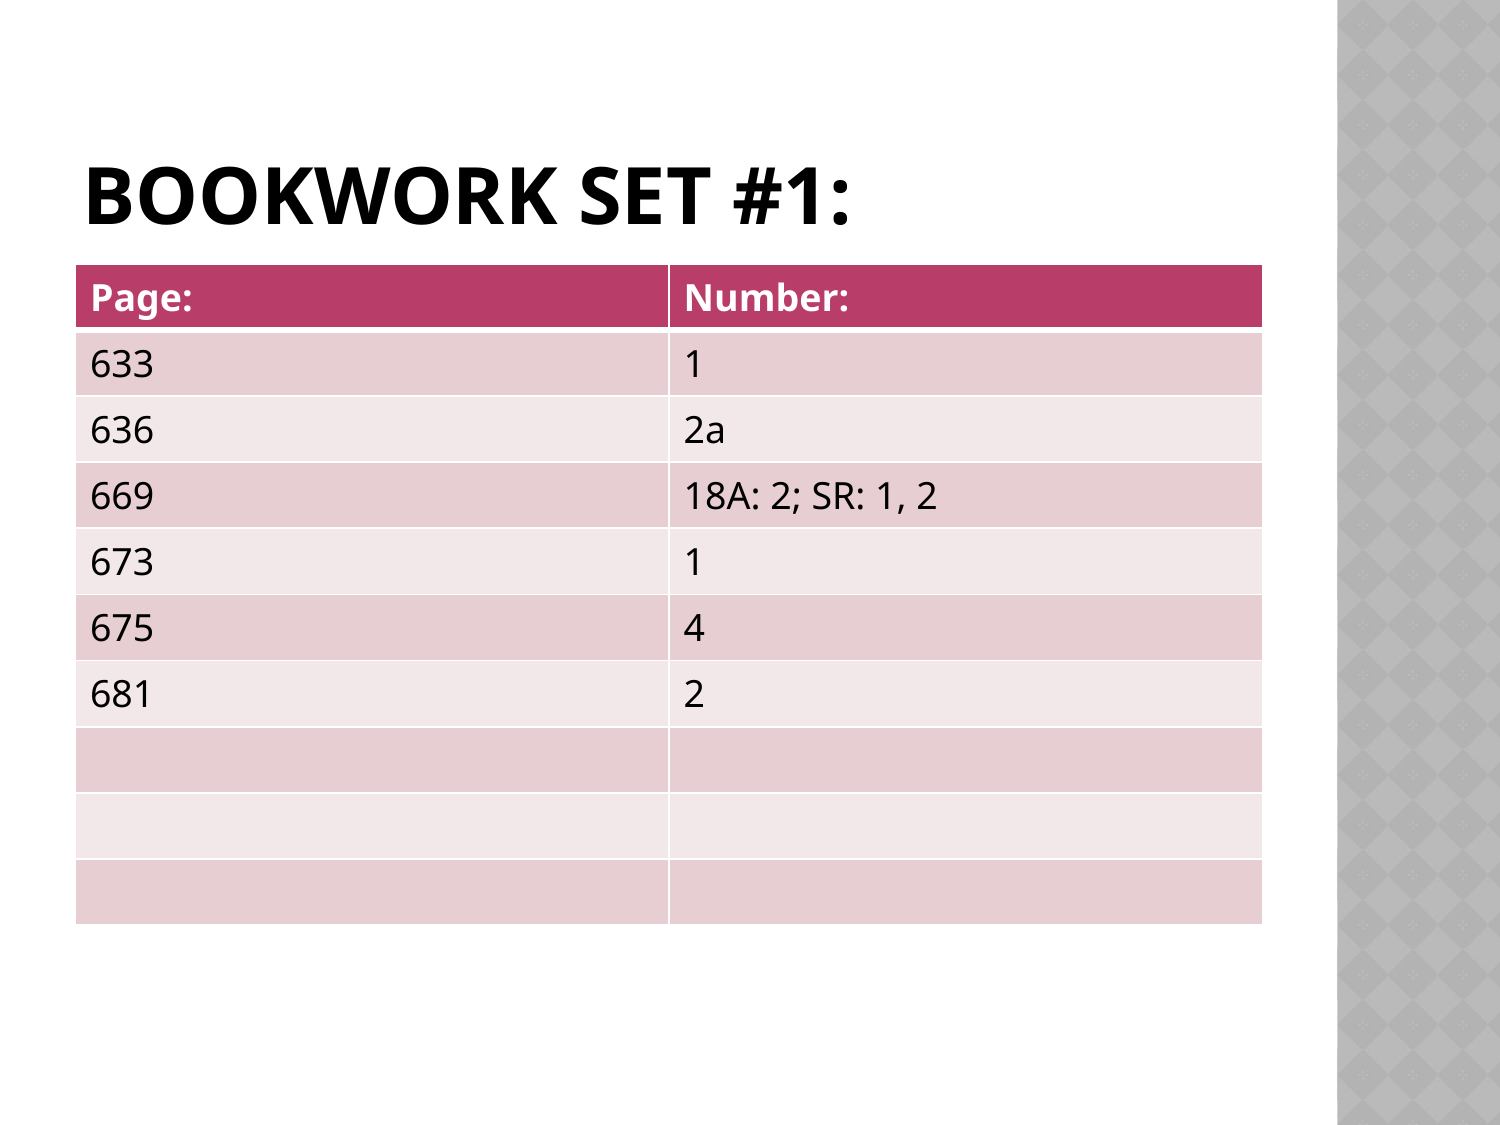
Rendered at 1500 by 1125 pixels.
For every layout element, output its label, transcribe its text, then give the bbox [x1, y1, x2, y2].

table_cell 681 [76, 661, 668, 726]
table_cell 636 [76, 397, 668, 461]
table_cell 673 [76, 529, 668, 594]
table_cell 1 [670, 333, 1262, 395]
table_cell [76, 728, 668, 792]
table_cell [670, 794, 1262, 858]
table_cell 675 [76, 595, 668, 660]
table_cell 669 [76, 463, 668, 527]
table_cell [670, 728, 1262, 792]
table_cell [76, 860, 668, 924]
table_cell [670, 860, 1262, 924]
table_cell 4 [670, 595, 1262, 660]
table_cell 2 [670, 661, 1262, 726]
table_cell [76, 794, 668, 858]
table_header Number: [670, 265, 1262, 327]
title Bookwork Set #1: [75, 52, 1263, 240]
table_cell 1 [670, 529, 1262, 594]
table_cell 633 [76, 333, 668, 395]
table_cell 18A: 2; SR: 1, 2 [670, 463, 1262, 527]
table_header Page: [76, 265, 668, 327]
table_cell 2a [670, 397, 1262, 461]
